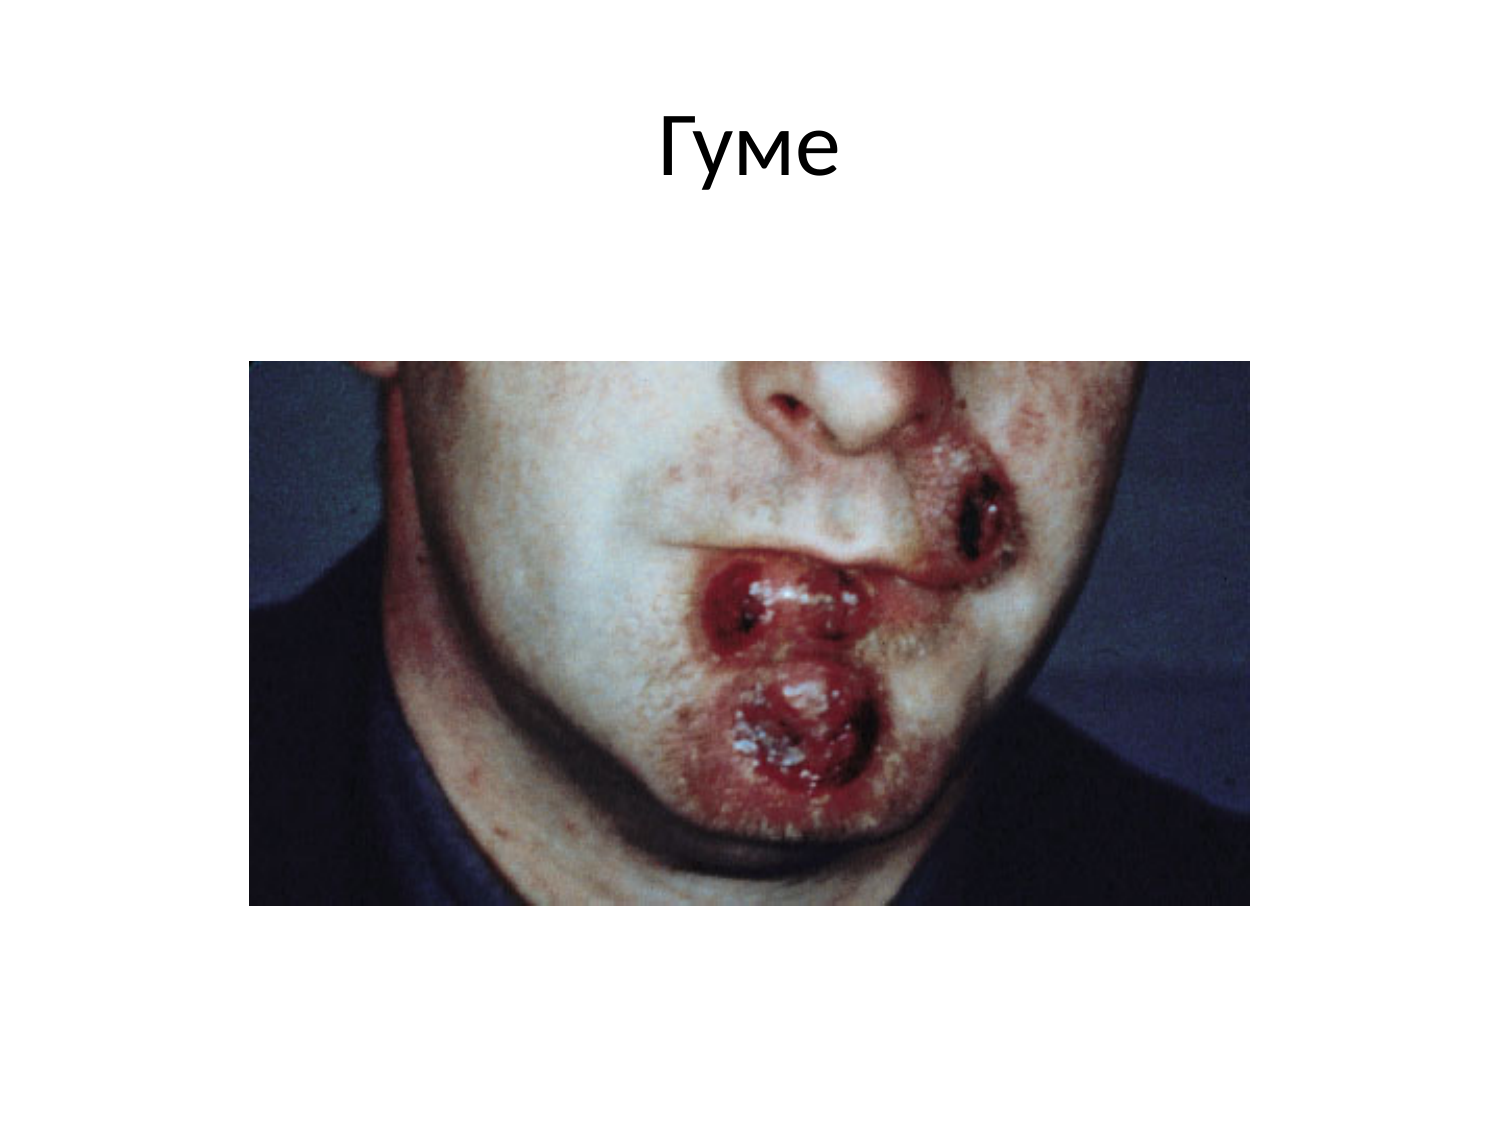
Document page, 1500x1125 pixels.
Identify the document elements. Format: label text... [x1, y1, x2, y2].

title Гуме [75, 45, 1425, 233]
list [249, 361, 1251, 906]
